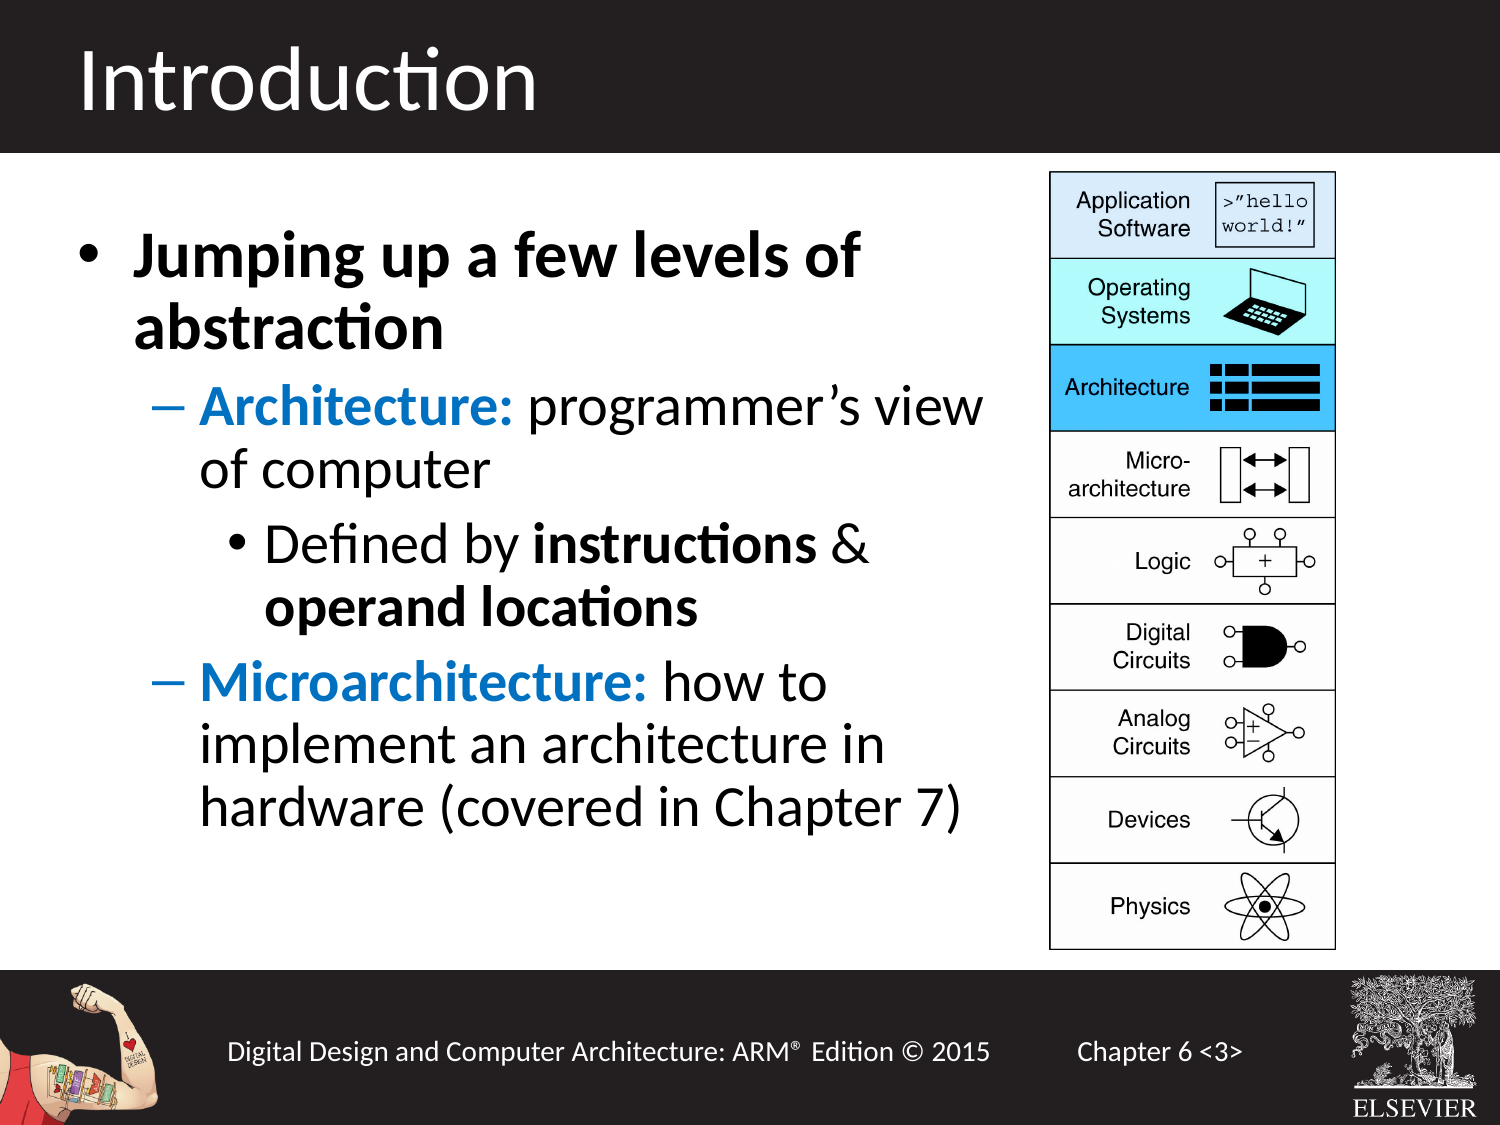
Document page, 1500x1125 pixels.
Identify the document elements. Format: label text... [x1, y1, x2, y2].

picture [1049, 169, 1337, 951]
picture [0, 979, 163, 1125]
picture [1350, 974, 1477, 1117]
list Jumping up a few levels of abstraction Architecture: programmer’s view of computer Defined by instructions & operand locations Microarchitecture: how to implement an architecture in hardware (covered in Chapter 7) [62, 212, 1000, 1025]
text_box Introduction [62, 11, 1363, 136]
